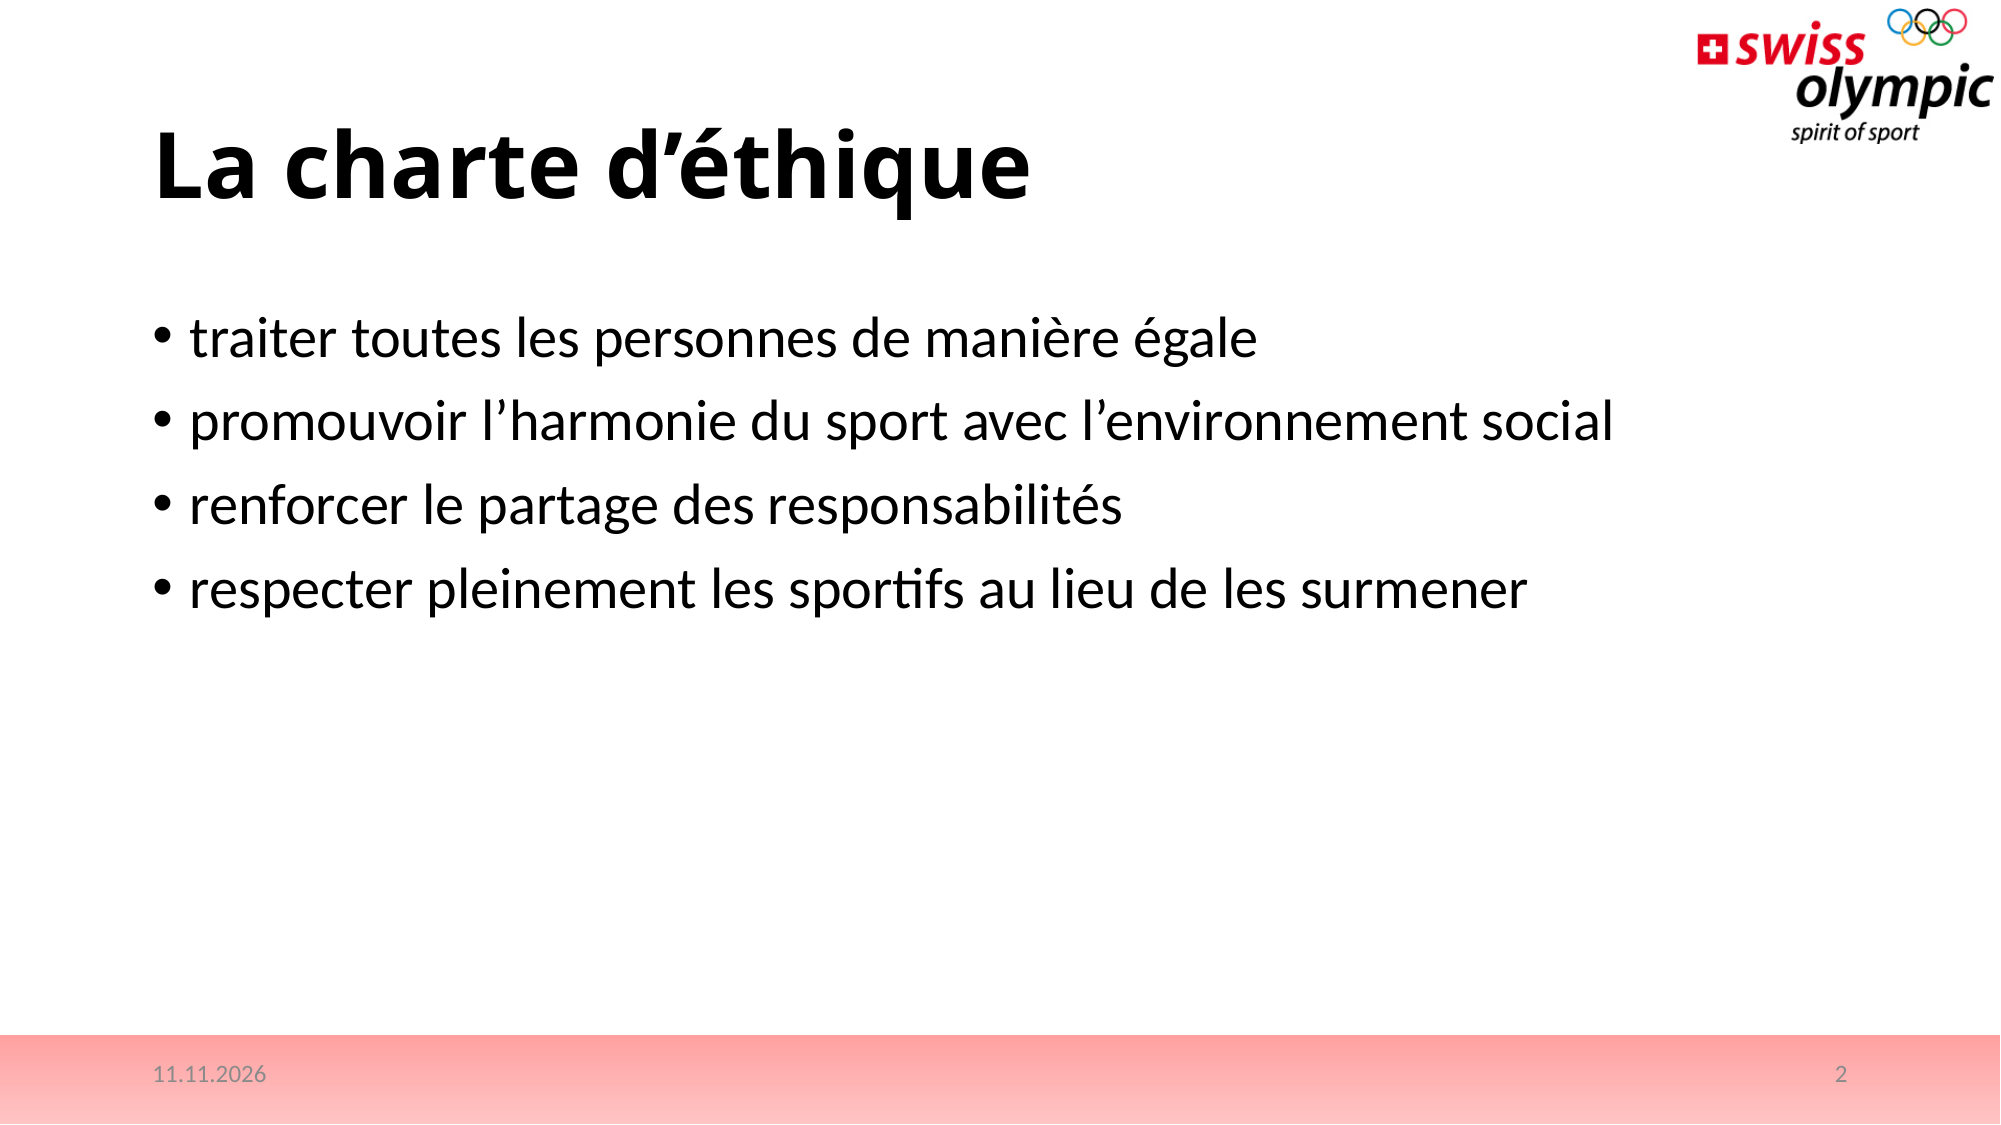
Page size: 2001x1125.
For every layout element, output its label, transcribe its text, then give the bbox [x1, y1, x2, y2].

list traiter toutes les personnes de manière égale promouvoir l’harmonie du sport avec l’environnement social renforcer le partage des responsabilités respecter pleinement les sportifs au lieu de les surmener [137, 299, 1863, 1014]
title La charte d’éthique [137, 59, 1863, 278]
picture [1697, 8, 1994, 144]
slide_number 1 [1412, 1042, 1863, 1103]
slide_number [137, 1042, 588, 1103]
